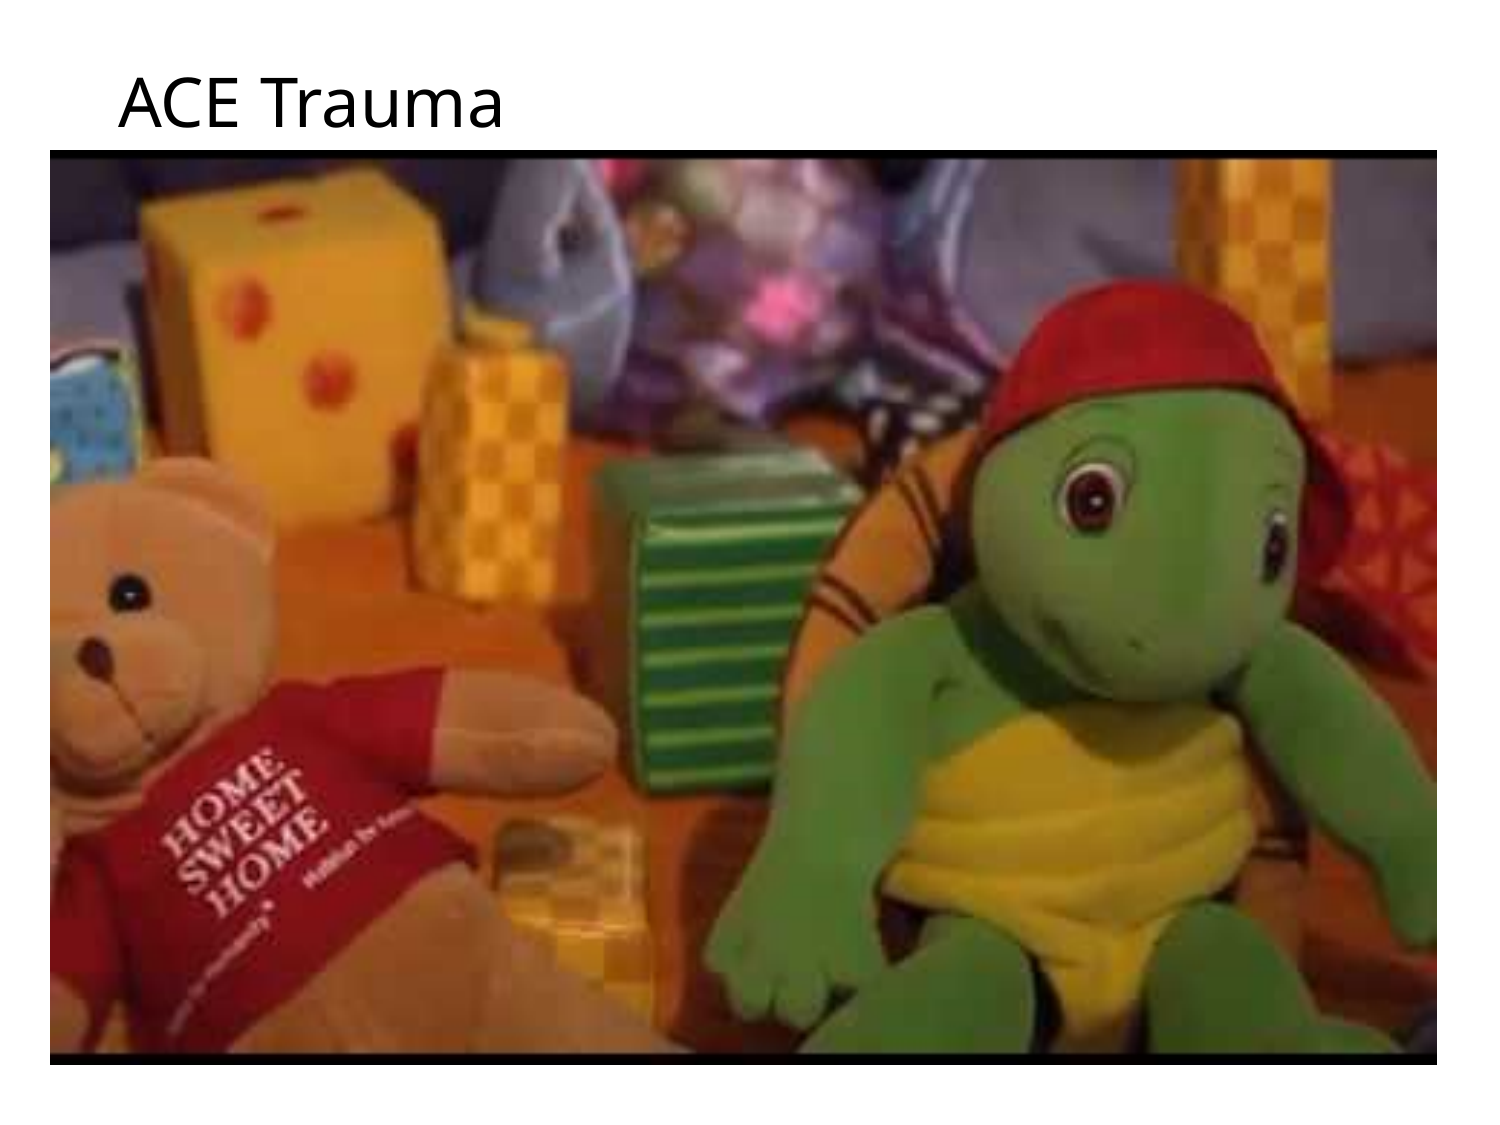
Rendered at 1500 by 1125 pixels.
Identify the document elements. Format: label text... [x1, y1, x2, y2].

title ACE Trauma [103, 59, 1397, 149]
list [49, 149, 1438, 1066]
